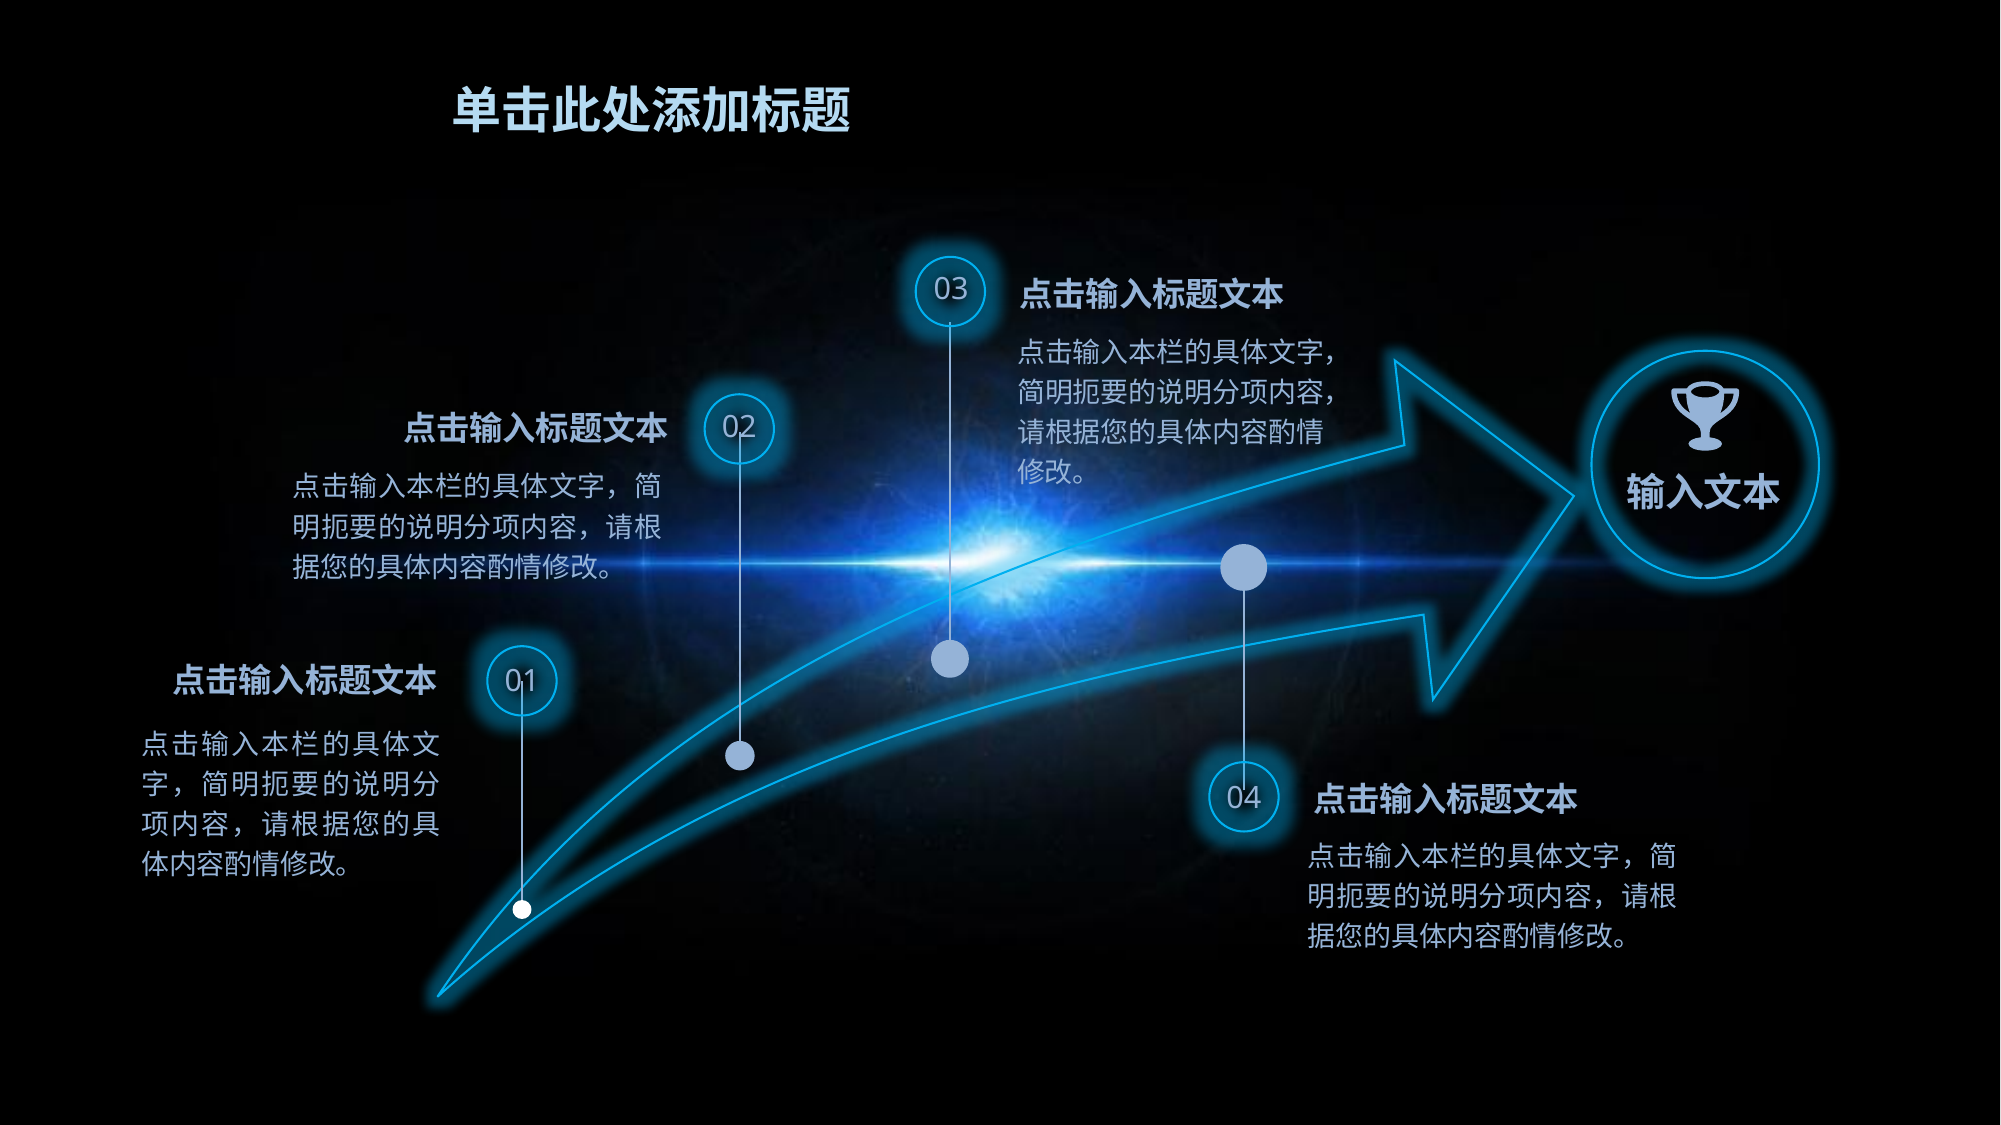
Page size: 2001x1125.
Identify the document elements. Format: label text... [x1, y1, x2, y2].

text_box 03 [929, 266, 973, 317]
text_box 点击输入标题文本 [300, 396, 670, 464]
text_box [1671, 381, 1740, 451]
text_box [725, 740, 755, 771]
text_box 点击输入标题文本 [110, 645, 454, 713]
text_box [512, 900, 532, 919]
picture [0, 0, 2001, 1125]
text_box 点击输入本栏的具体文字，简明扼要的说明分项内容，请根据您的具体内容酌情修改。 [292, 462, 663, 565]
text_box [437, 360, 1574, 997]
text_box [1591, 350, 1819, 579]
text_box [487, 646, 557, 708]
text_box 点击输入标题文本 [1019, 261, 1324, 327]
text_box 点击输入本栏的具体文字，简明扼要的说明分项内容，请根据您的具体内容酌情修改。 [1017, 327, 1324, 430]
text_box [931, 639, 969, 678]
text_box 点击输入本栏的具体文字，简明扼要的说明分项内容，请根据您的具体内容酌情修改。 [126, 712, 455, 815]
text_box 02 [718, 403, 761, 455]
text_box 04 [1222, 774, 1266, 826]
text_box 单击此处添加标题 [436, 70, 1154, 146]
text_box 输入文本 [1620, 460, 1788, 528]
text_box 点击输入本栏的具体文字，简明扼要的说明分项内容，请根据您的具体内容酌情修改。 [1307, 831, 1678, 934]
text_box [1220, 544, 1268, 591]
text_box [1209, 762, 1279, 824]
text_box [501, 709, 543, 716]
text_box [1225, 826, 1263, 832]
text_box [704, 394, 774, 464]
text_box 点击输入标题文本 [1313, 766, 1618, 831]
text_box [915, 256, 986, 327]
text_box 01 [500, 657, 544, 709]
